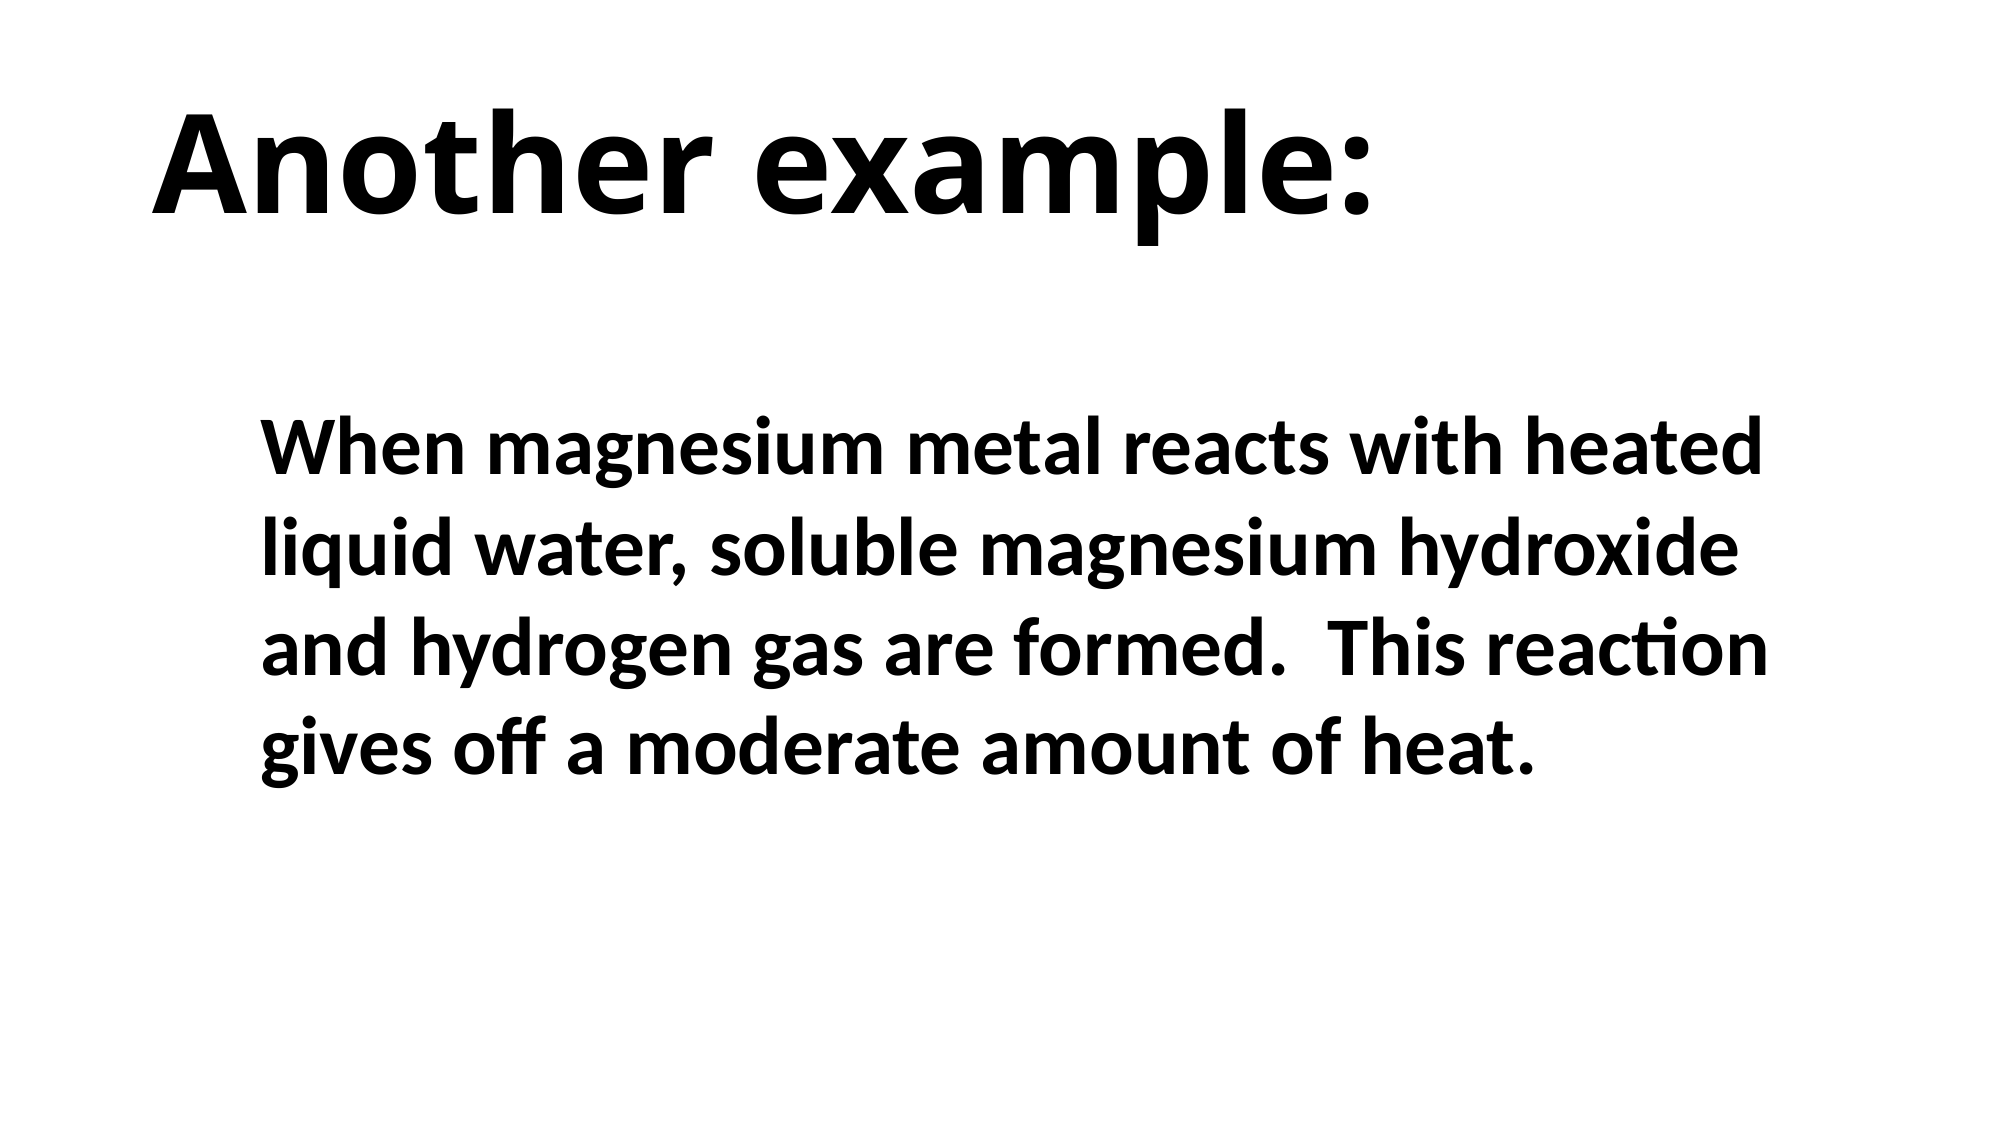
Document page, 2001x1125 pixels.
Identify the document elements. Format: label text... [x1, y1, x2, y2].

text_box When magnesium metal reacts with heated liquid water, soluble magnesium hydroxide and hydrogen gas are formed. This reaction gives off a moderate amount of heat. [245, 384, 1863, 799]
title Another example: [137, 59, 1863, 278]
